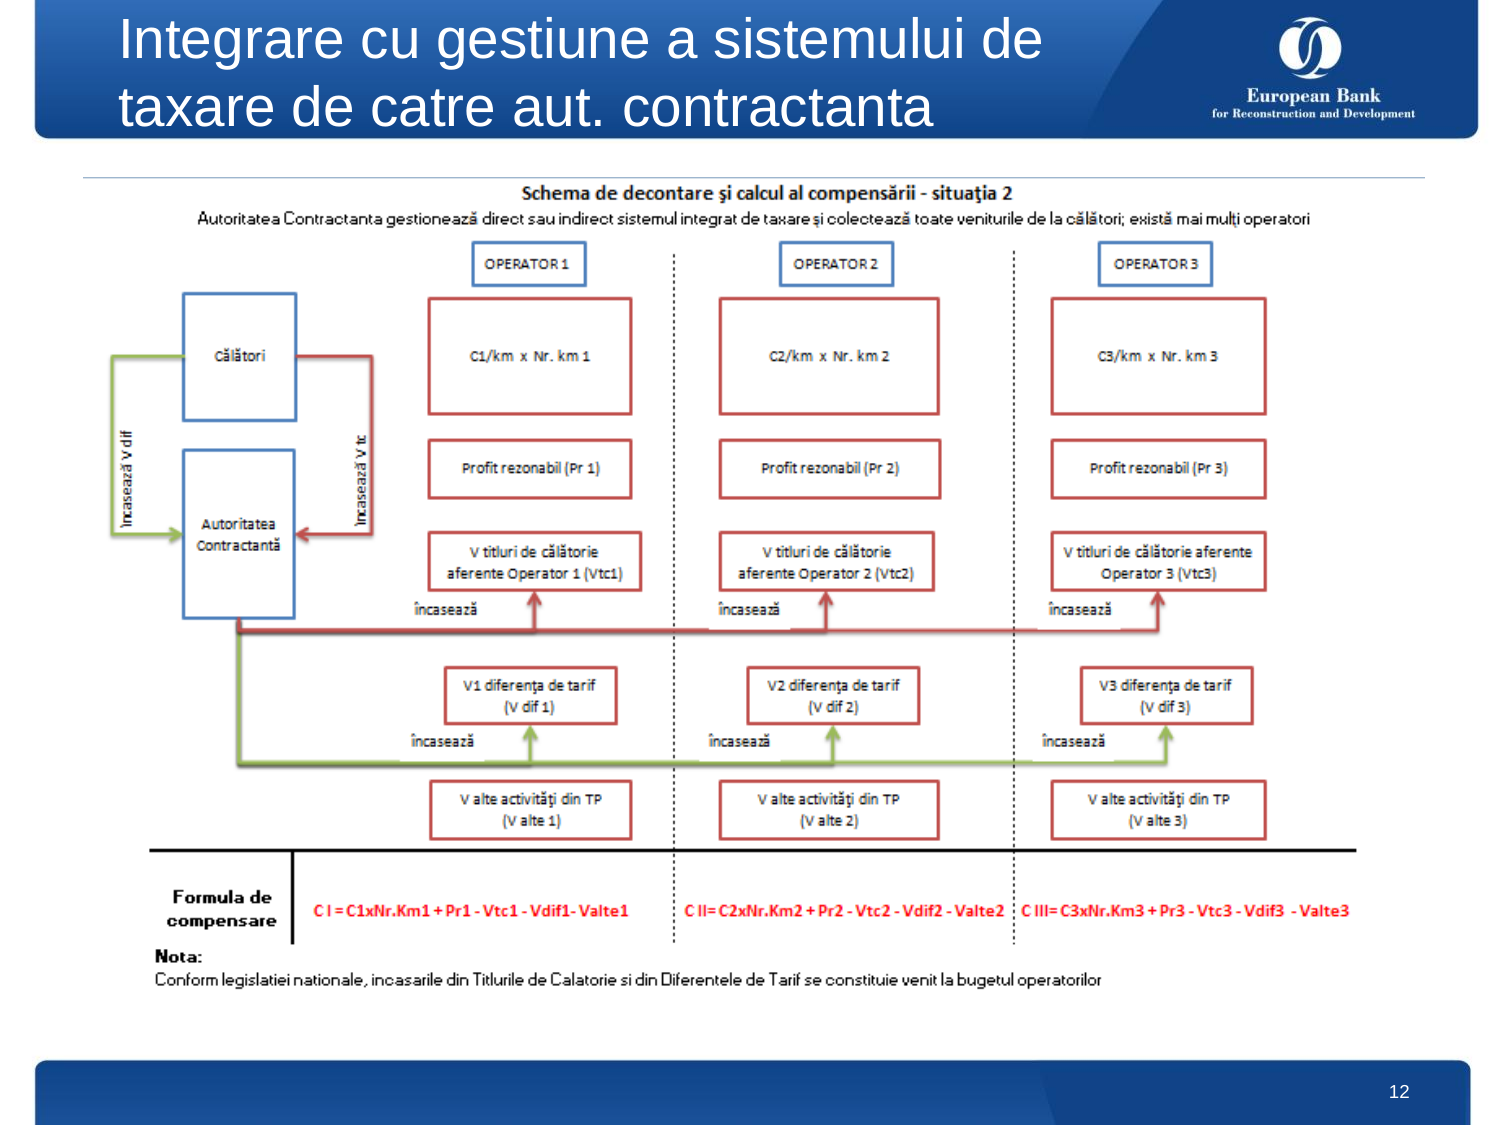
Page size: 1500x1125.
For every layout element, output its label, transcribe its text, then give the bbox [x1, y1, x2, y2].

slide_number 12 [1074, 1061, 1425, 1122]
picture [0, 0, 1500, 1125]
title Integrare cu gestiune a sistemului de taxare de catre aut. contractanta [118, 0, 1158, 140]
